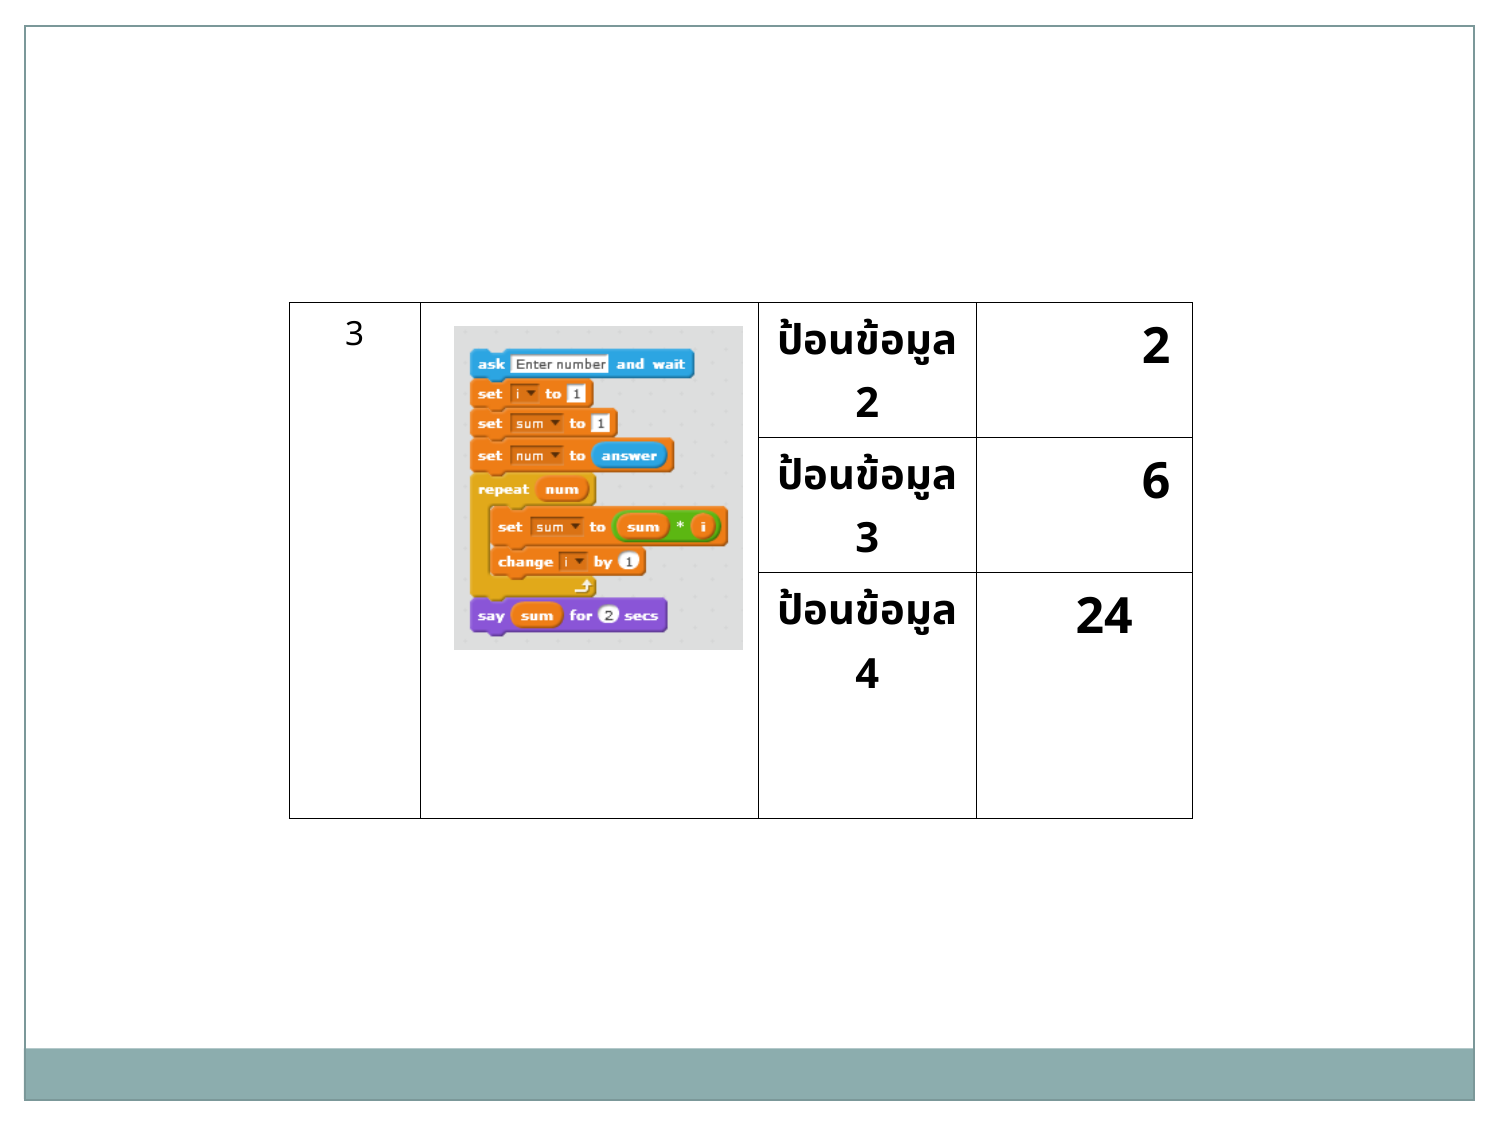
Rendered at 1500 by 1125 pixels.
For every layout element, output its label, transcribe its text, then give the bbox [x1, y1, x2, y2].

table_header 3 [290, 303, 420, 818]
table_header 2 [977, 303, 1192, 437]
table_header [421, 303, 758, 818]
picture [454, 326, 743, 650]
table_cell ป้อนข้อมูล 4 [759, 573, 976, 818]
table_header ป้อนข้อมูล 2 [759, 303, 976, 437]
table_cell 6 [977, 438, 1192, 572]
table_cell ป้อนข้อมูล 3 [759, 438, 976, 572]
table_cell 24 [977, 573, 1192, 818]
